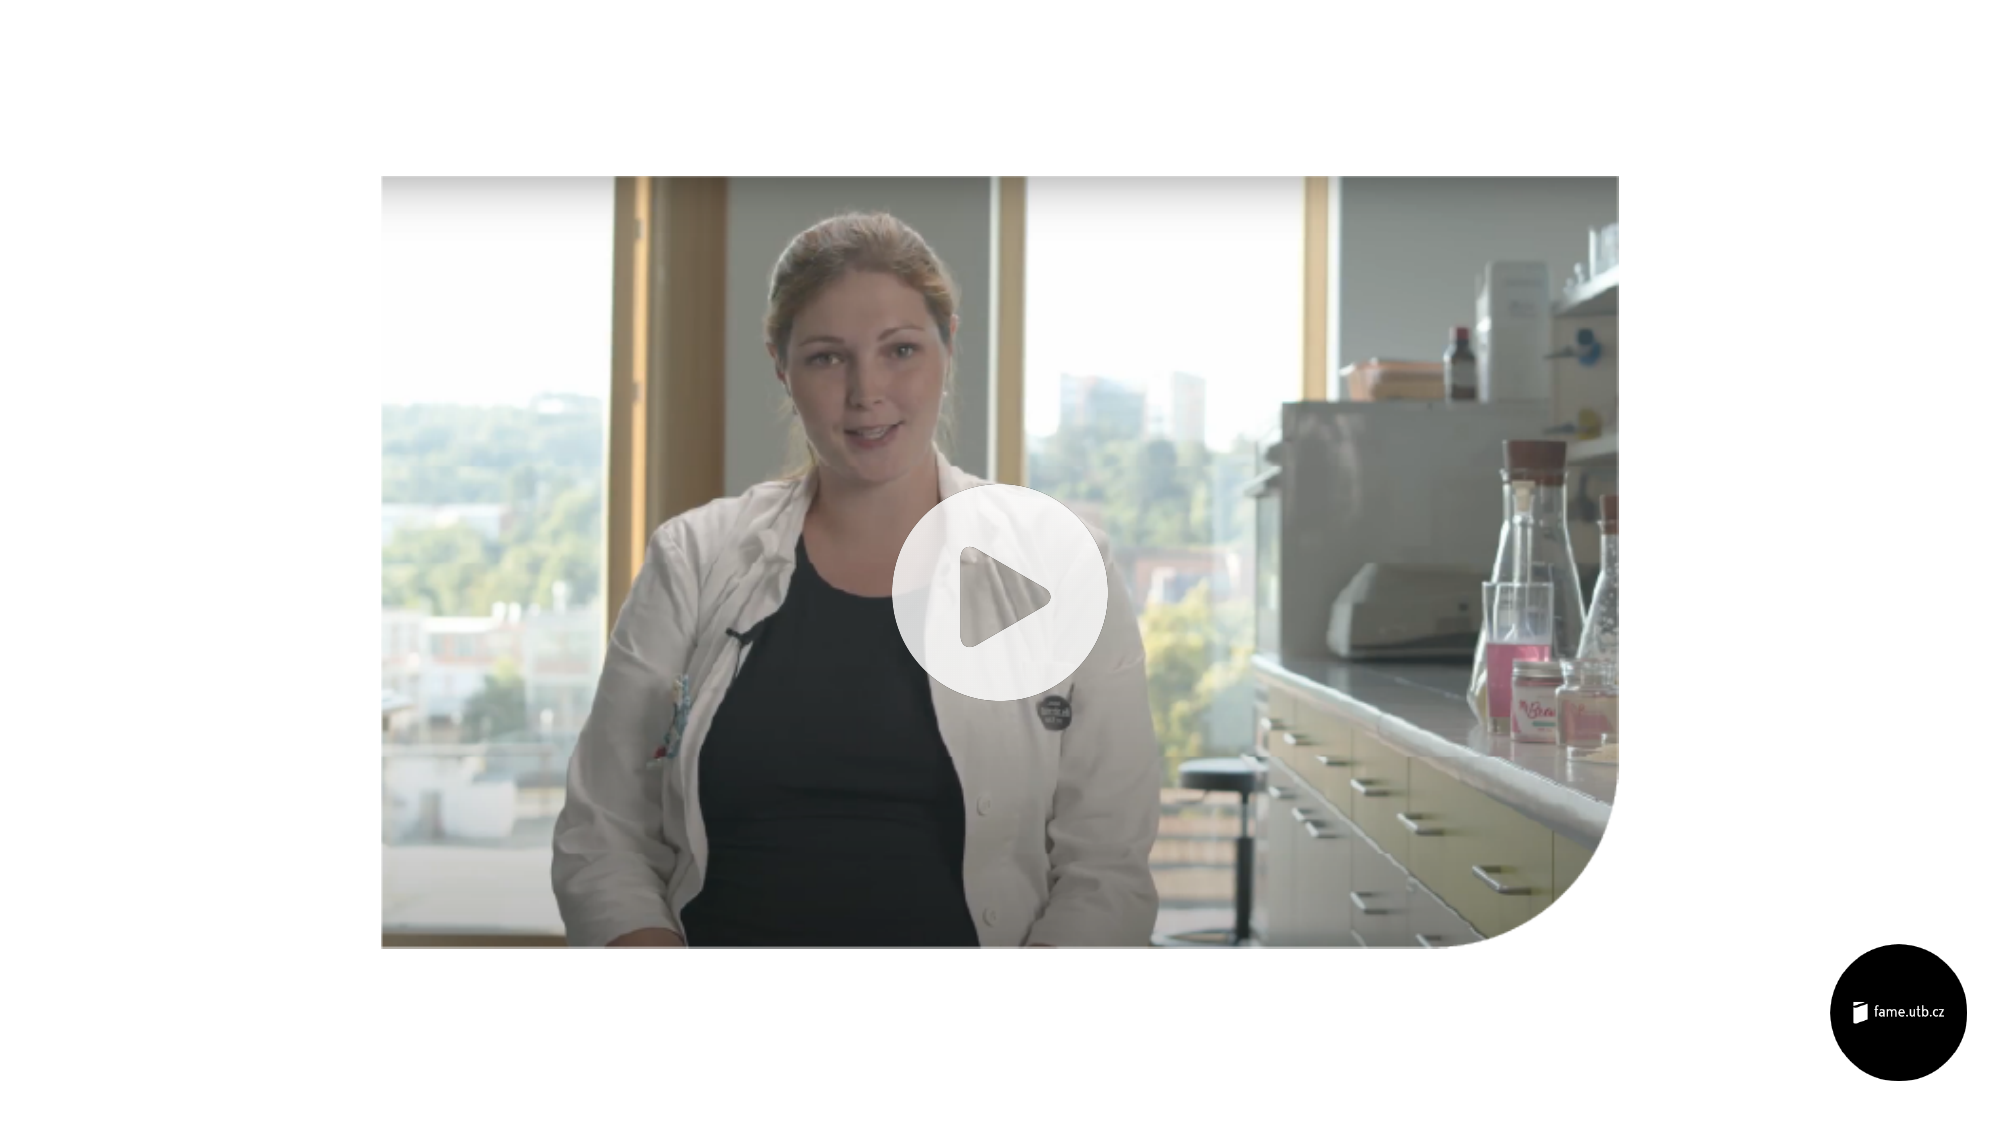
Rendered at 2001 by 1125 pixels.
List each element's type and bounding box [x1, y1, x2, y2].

picture [381, 176, 1619, 949]
picture [1830, 944, 1967, 1081]
